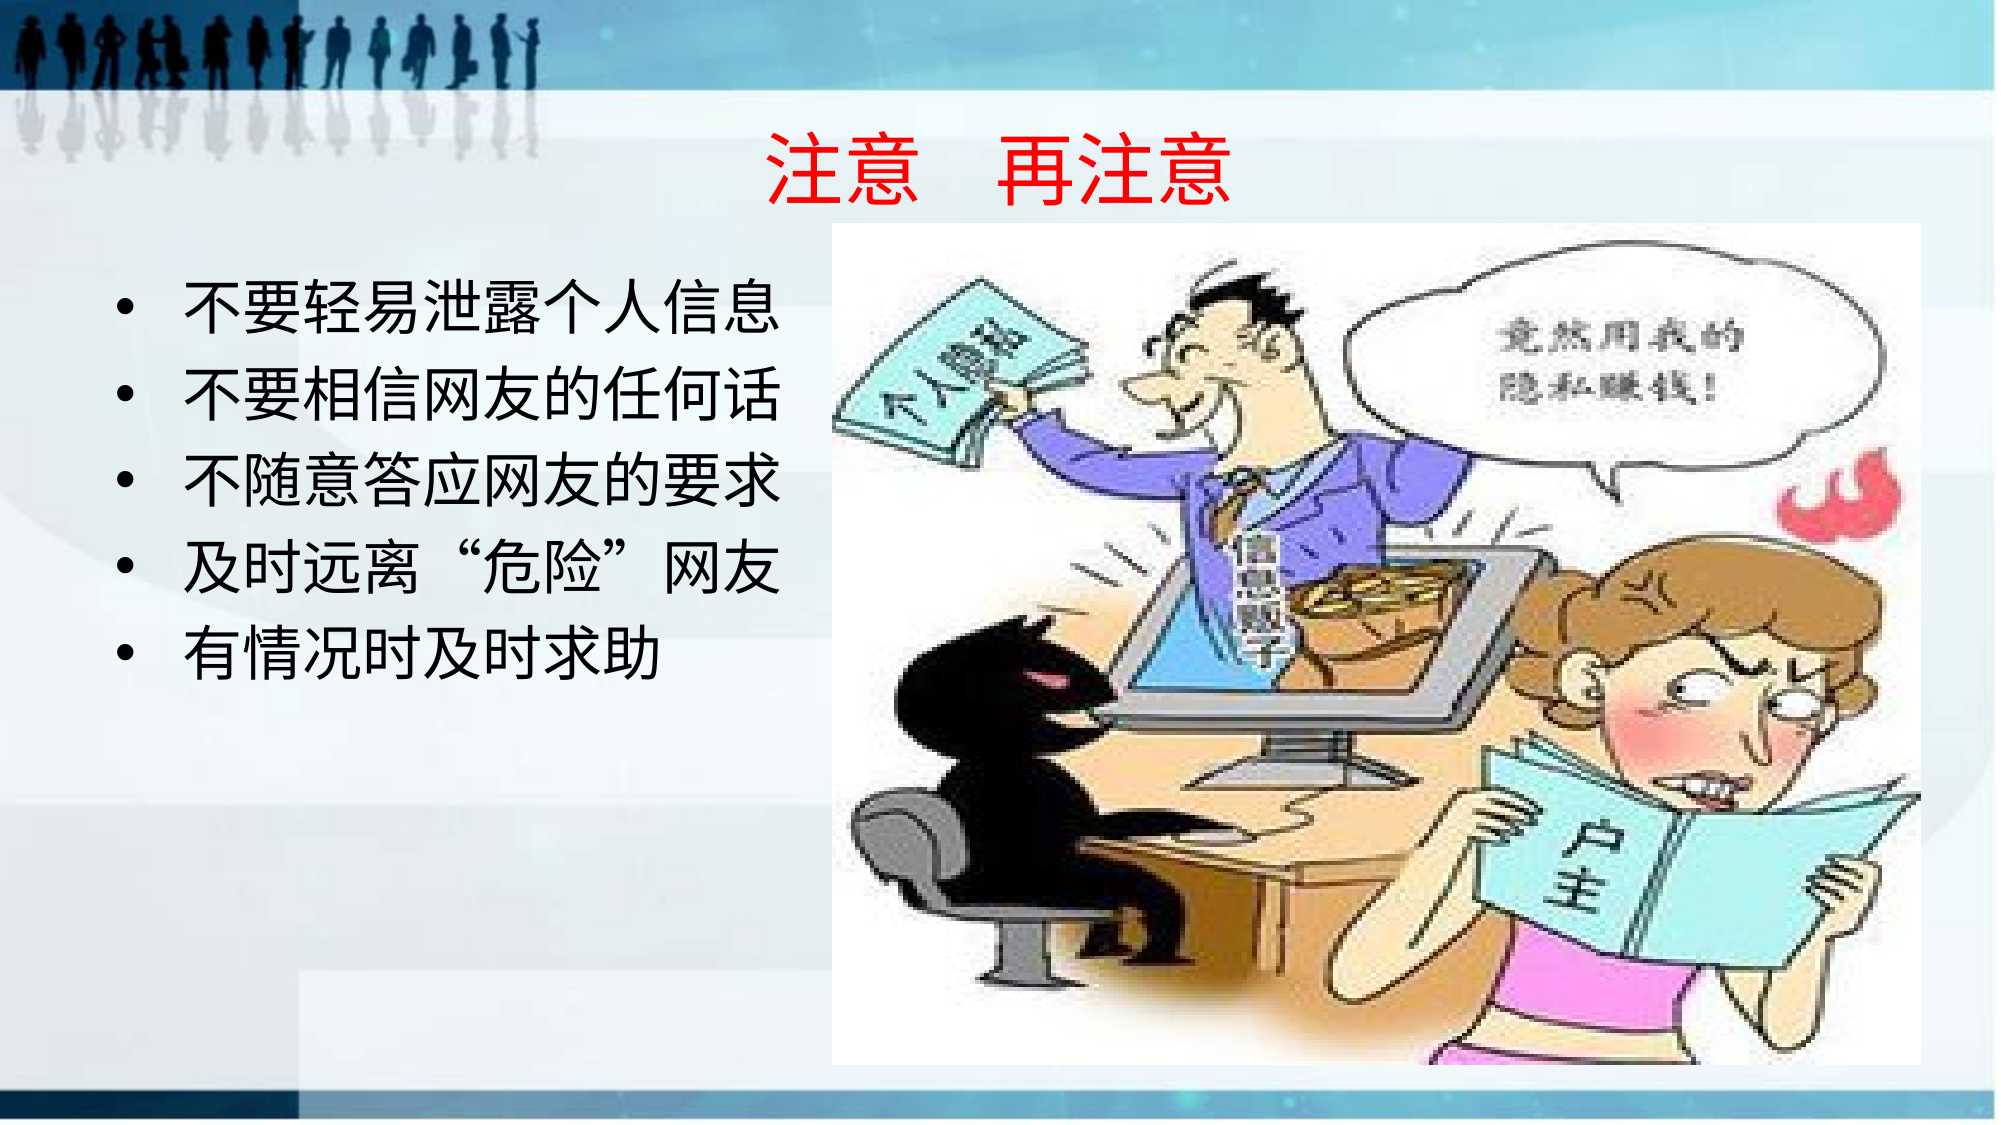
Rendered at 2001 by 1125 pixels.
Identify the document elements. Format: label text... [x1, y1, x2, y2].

title 注意 再注意 [99, 84, 1901, 251]
list 不要轻易泄露个人信息 不要相信网友的任何话 不随意答应网友的要求 及时远离“危险”网友 有情况时及时求助 [99, 262, 832, 1006]
picture [0, 0, 2001, 1125]
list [832, 223, 1921, 1065]
